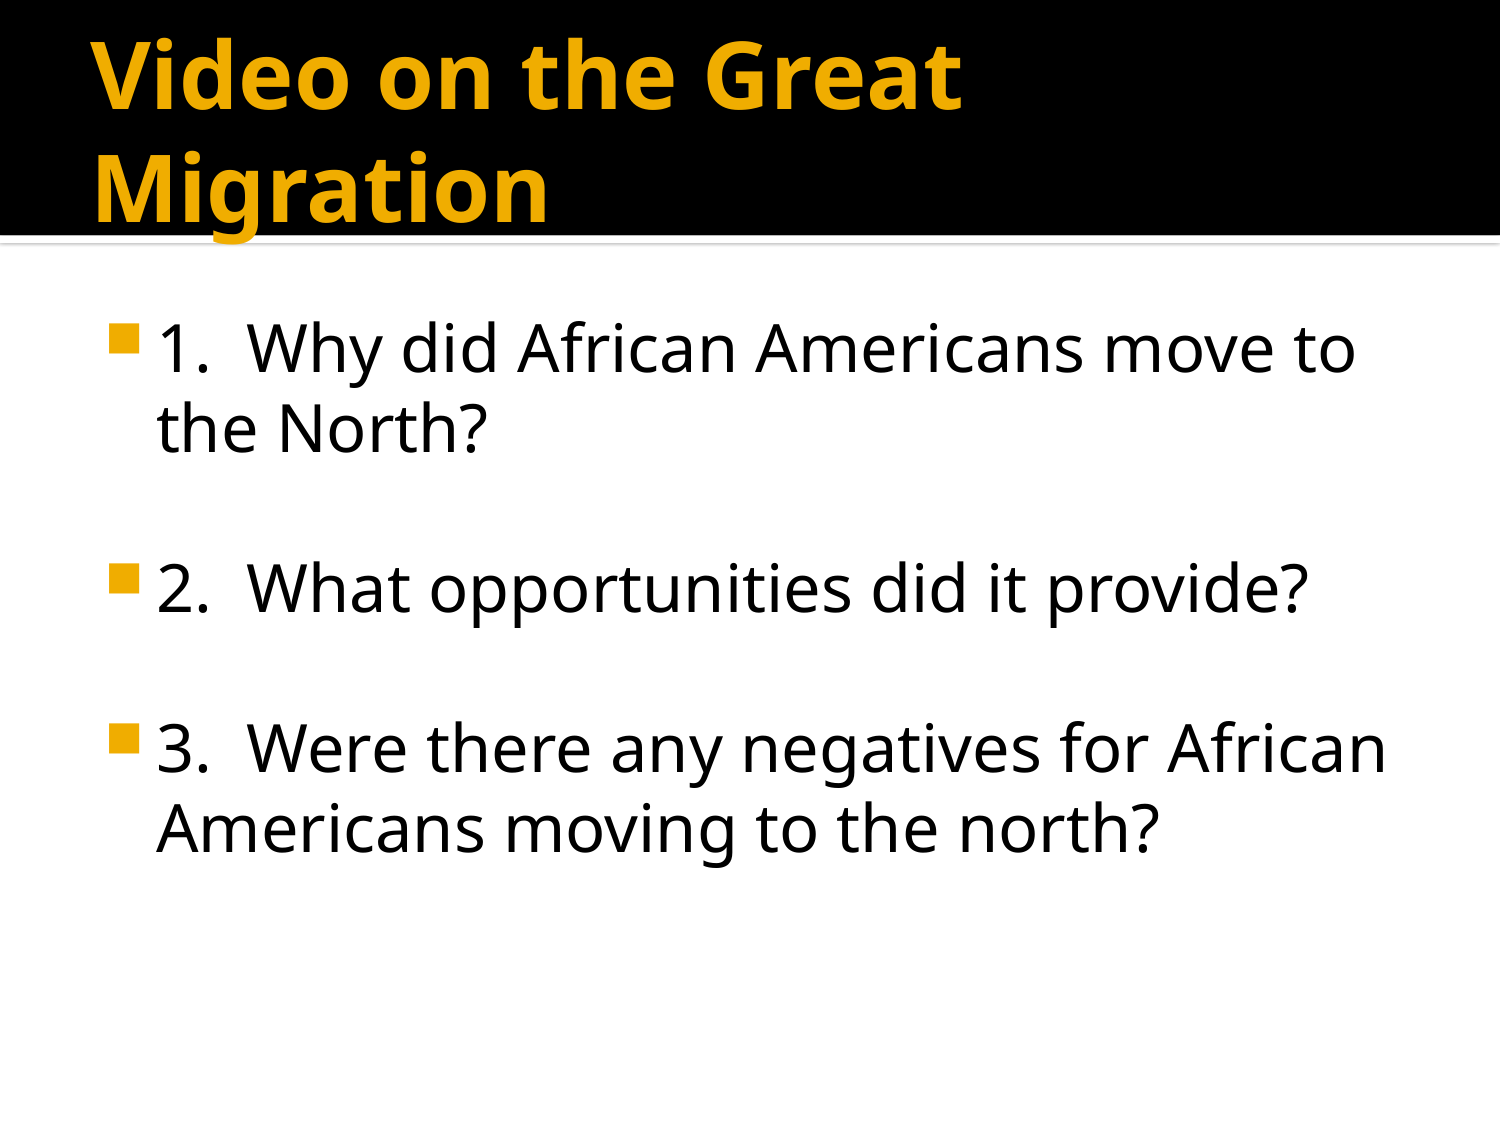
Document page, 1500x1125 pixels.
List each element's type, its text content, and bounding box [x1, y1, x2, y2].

list 1. Why did African Americans move to the North? 2. What opportunities did it provide? 3. Were there any negatives for African Americans moving to the north? [75, 291, 1425, 1050]
title Video on the Great Migration [75, 25, 1425, 231]
